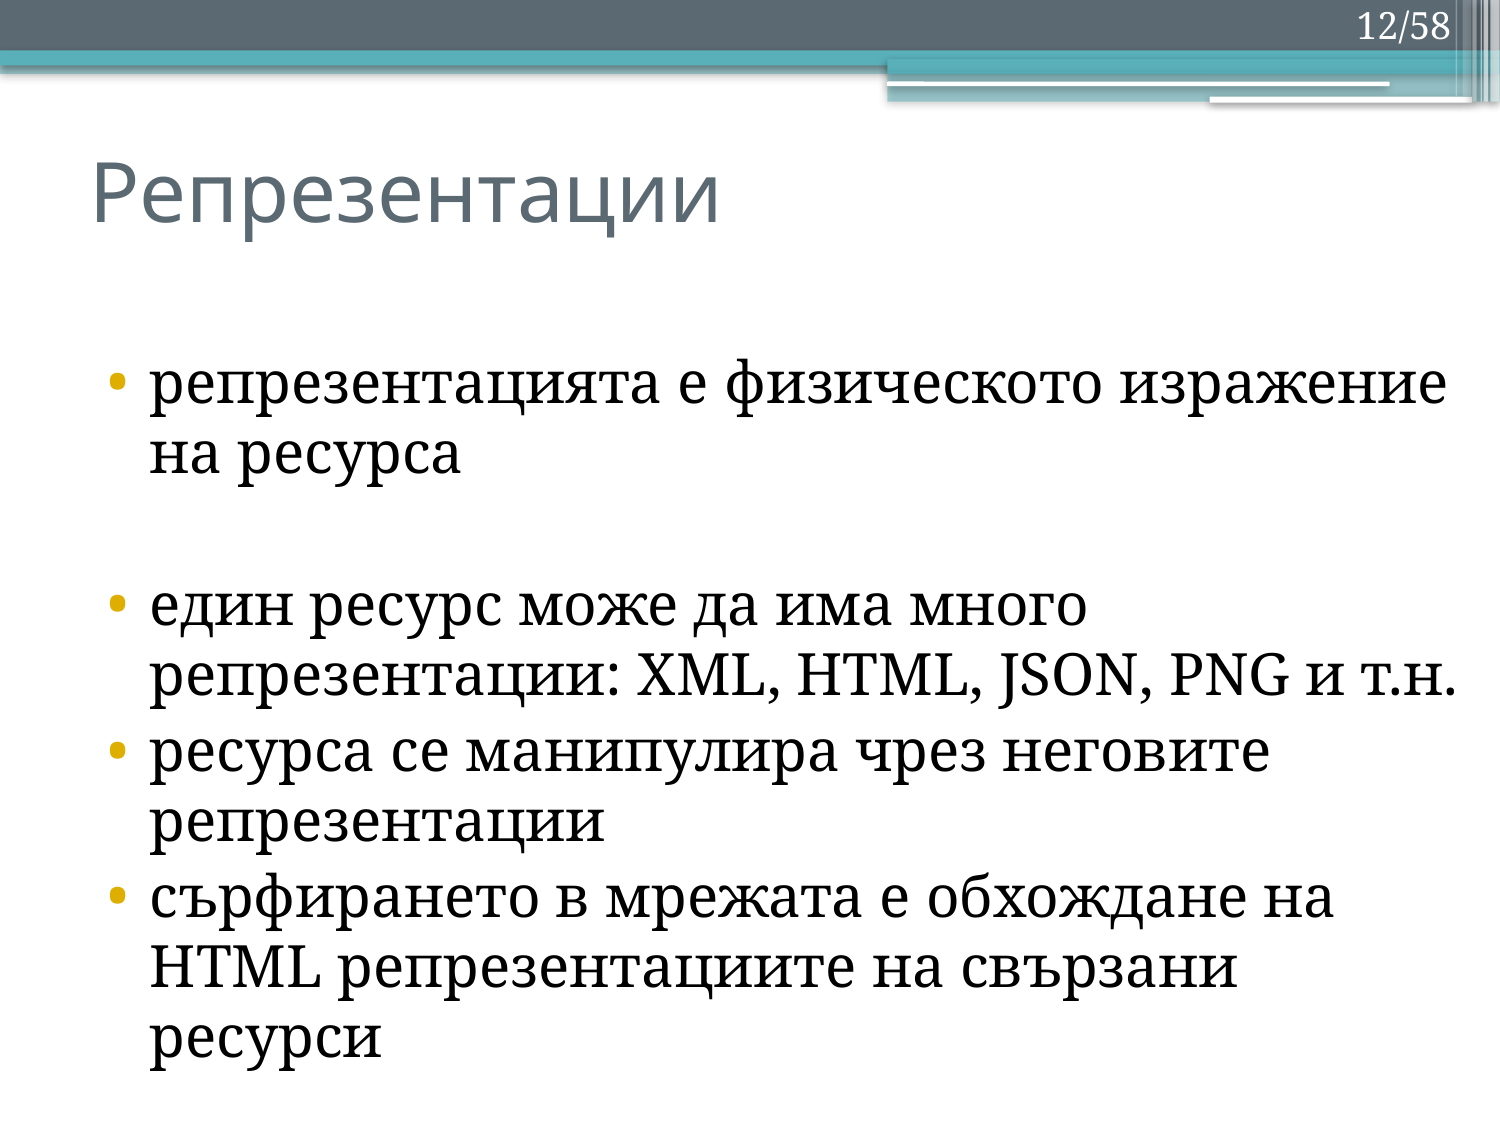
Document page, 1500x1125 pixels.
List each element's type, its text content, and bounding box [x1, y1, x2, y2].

title Репрезентации [75, 101, 1425, 277]
slide_number 12/58 [1305, 0, 1466, 61]
list репрезентацията е физическото изражение на ресурса един ресурс може да има много репрезентации: XML, HTML, JSON, PNG и т.н. ресурса се манипулира чрез неговите репрезентации сърфирането в мрежата е обхождане на HTML репрезентациите на свързани ресурси [75, 338, 1483, 1083]
